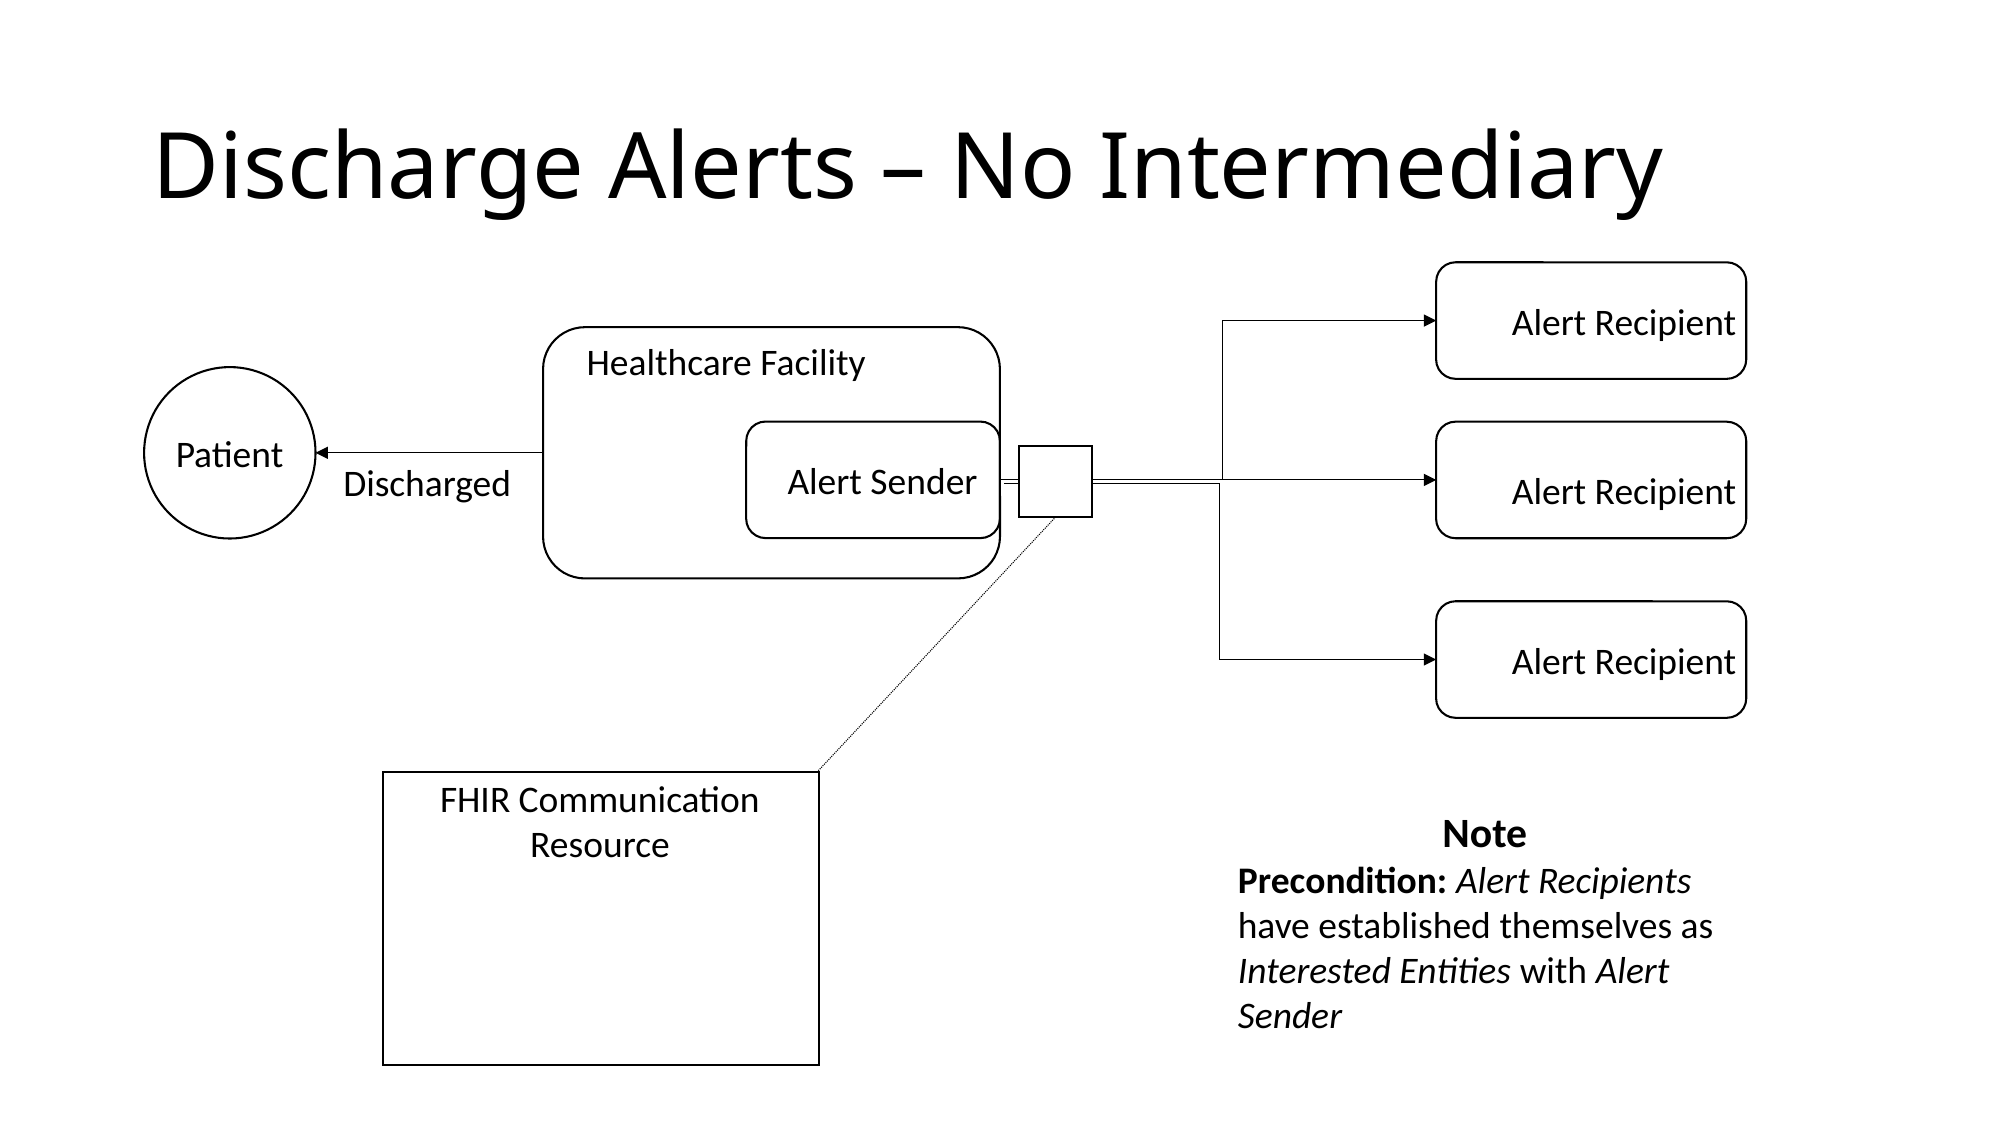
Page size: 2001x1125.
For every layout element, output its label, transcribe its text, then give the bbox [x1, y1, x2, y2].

text_box [542, 326, 1001, 580]
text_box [816, 516, 1056, 773]
title Discharge Alerts – No Intermediary [137, 59, 1863, 278]
text_box Healthcare Facility [571, 330, 881, 390]
text_box FHIR Communication Resource [383, 767, 817, 872]
text_box Note Precondition: Alert Recipients have established themselves as Interested Entities with Alert Sender [1223, 798, 1747, 1044]
text_box Discharged [328, 453, 527, 511]
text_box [746, 421, 1000, 539]
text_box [1009, 320, 1437, 480]
text_box [143, 366, 317, 540]
text_box [382, 771, 820, 1066]
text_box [1003, 483, 1437, 660]
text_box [1436, 421, 1782, 539]
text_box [1436, 262, 1782, 379]
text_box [1436, 601, 1782, 718]
text_box Patient [161, 422, 299, 483]
